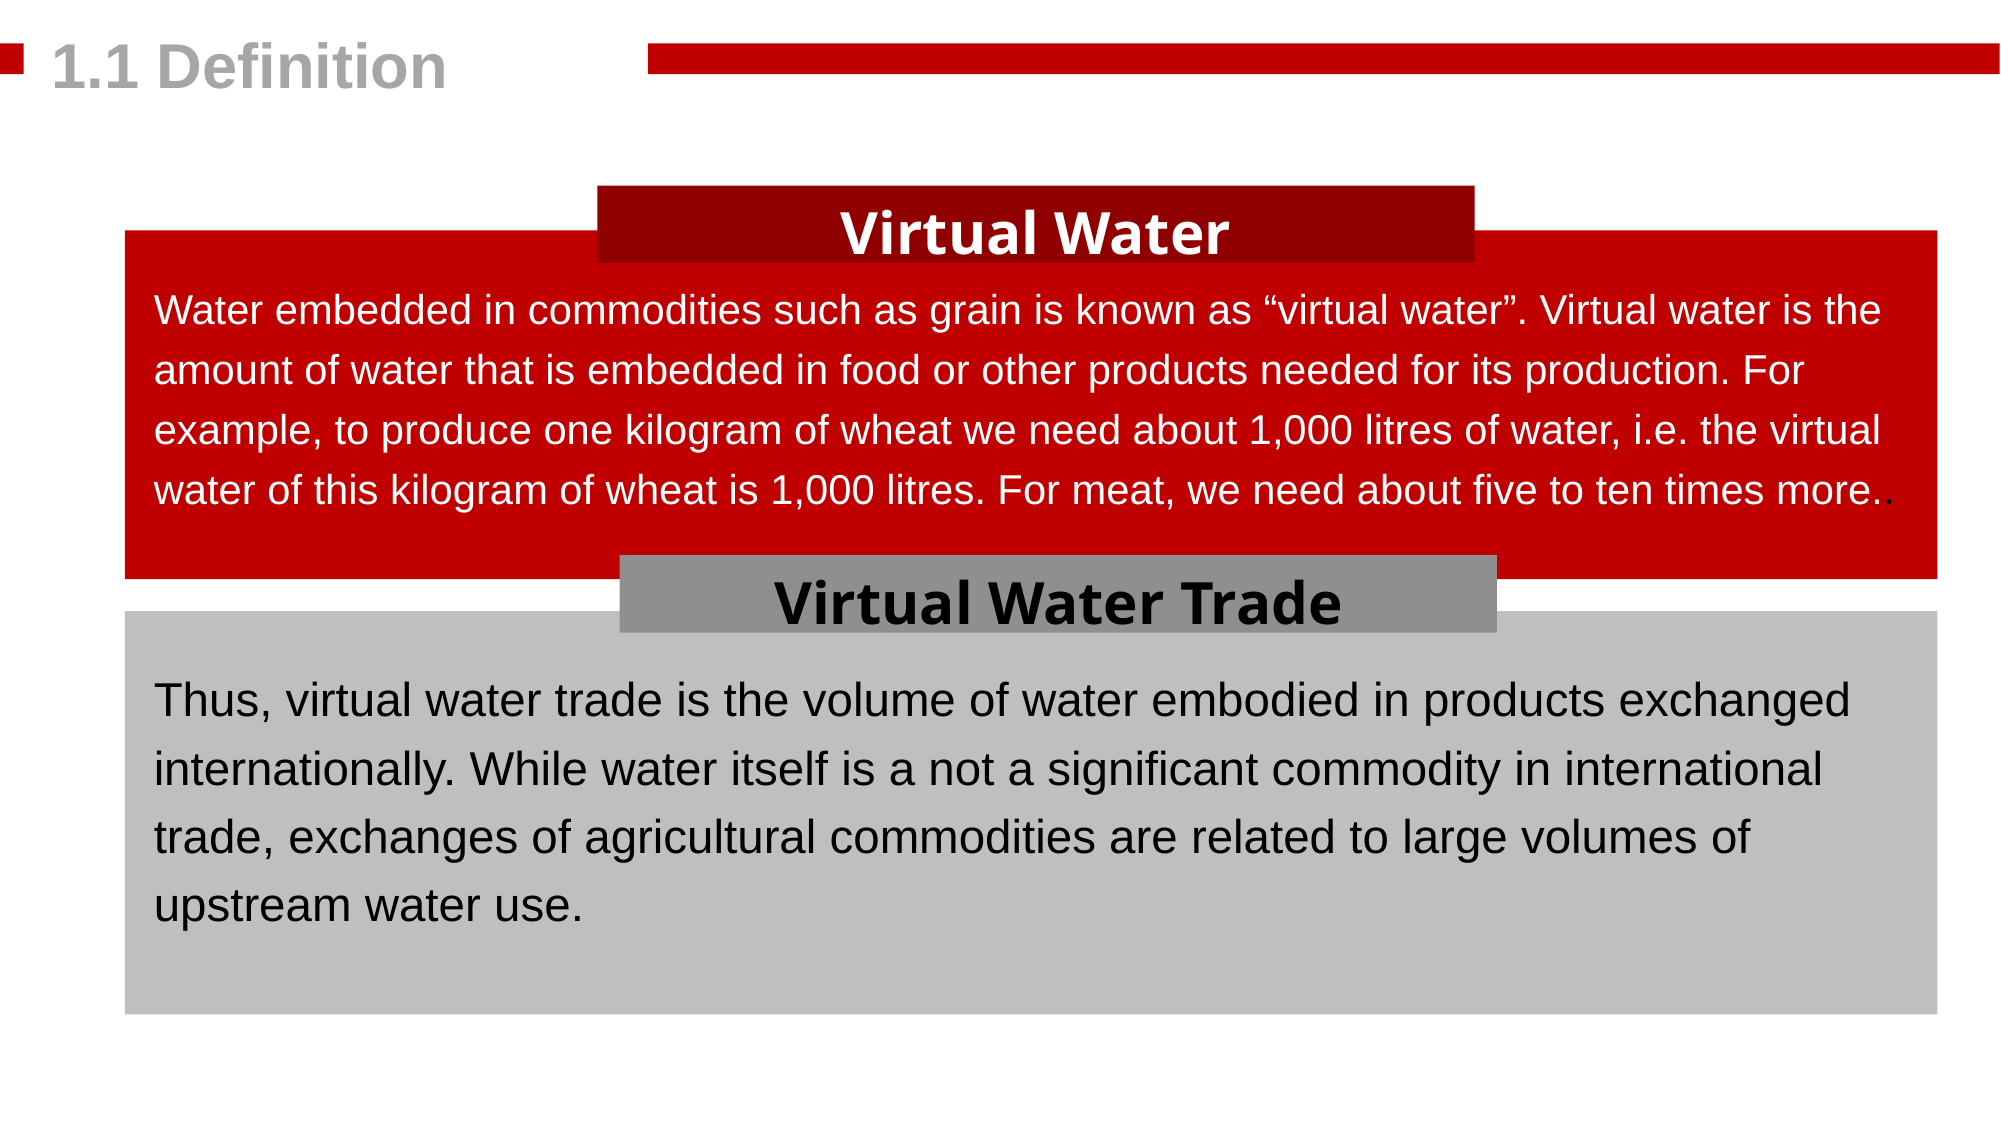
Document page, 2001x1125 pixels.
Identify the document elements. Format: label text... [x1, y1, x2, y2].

text_box Thus, virtual water trade is the volume of water embodied in products exchanged internationally. While water itself is a not a significant commodity in international trade, exchanges of agricultural commodities are related to large volumes of upstream water use. [138, 650, 1923, 939]
text_box [0, 42, 25, 75]
text_box Water embedded in commodities such as grain is known as “virtual water”. Virtual water is the amount of water that is embedded in food or other products needed for its production. For example, to produce one kilogram of wheat we need about 1,000 litres of water, i.e. the virtual water of this kilogram of wheat is 1,000 litres. For meat, we need about five to ten times more.. [138, 265, 1938, 521]
text_box Virtual Water Trade [619, 554, 1498, 634]
text_box Virtual Water [596, 185, 1476, 264]
text_box [124, 610, 1938, 1015]
text_box 1.1 Definition [51, 25, 467, 102]
text_box [647, 42, 2000, 75]
text_box [124, 229, 1938, 580]
